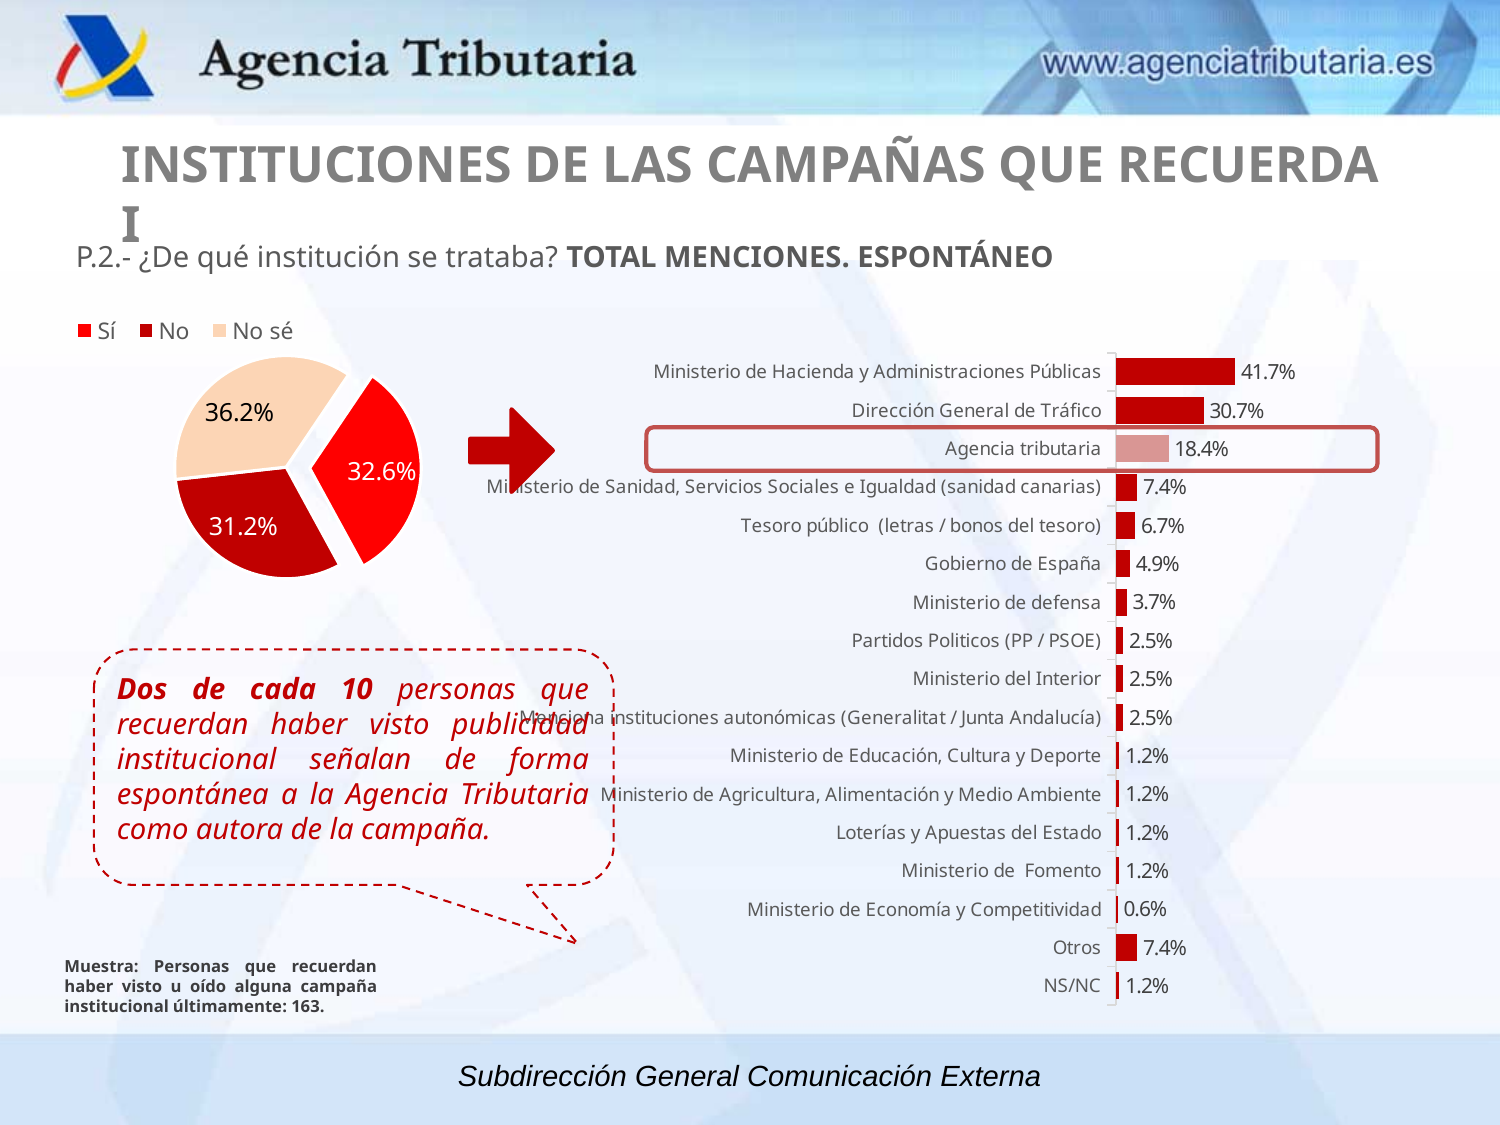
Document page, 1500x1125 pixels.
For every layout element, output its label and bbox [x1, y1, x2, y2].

picture [0, 0, 1500, 1125]
chart [50, 298, 1402, 1027]
